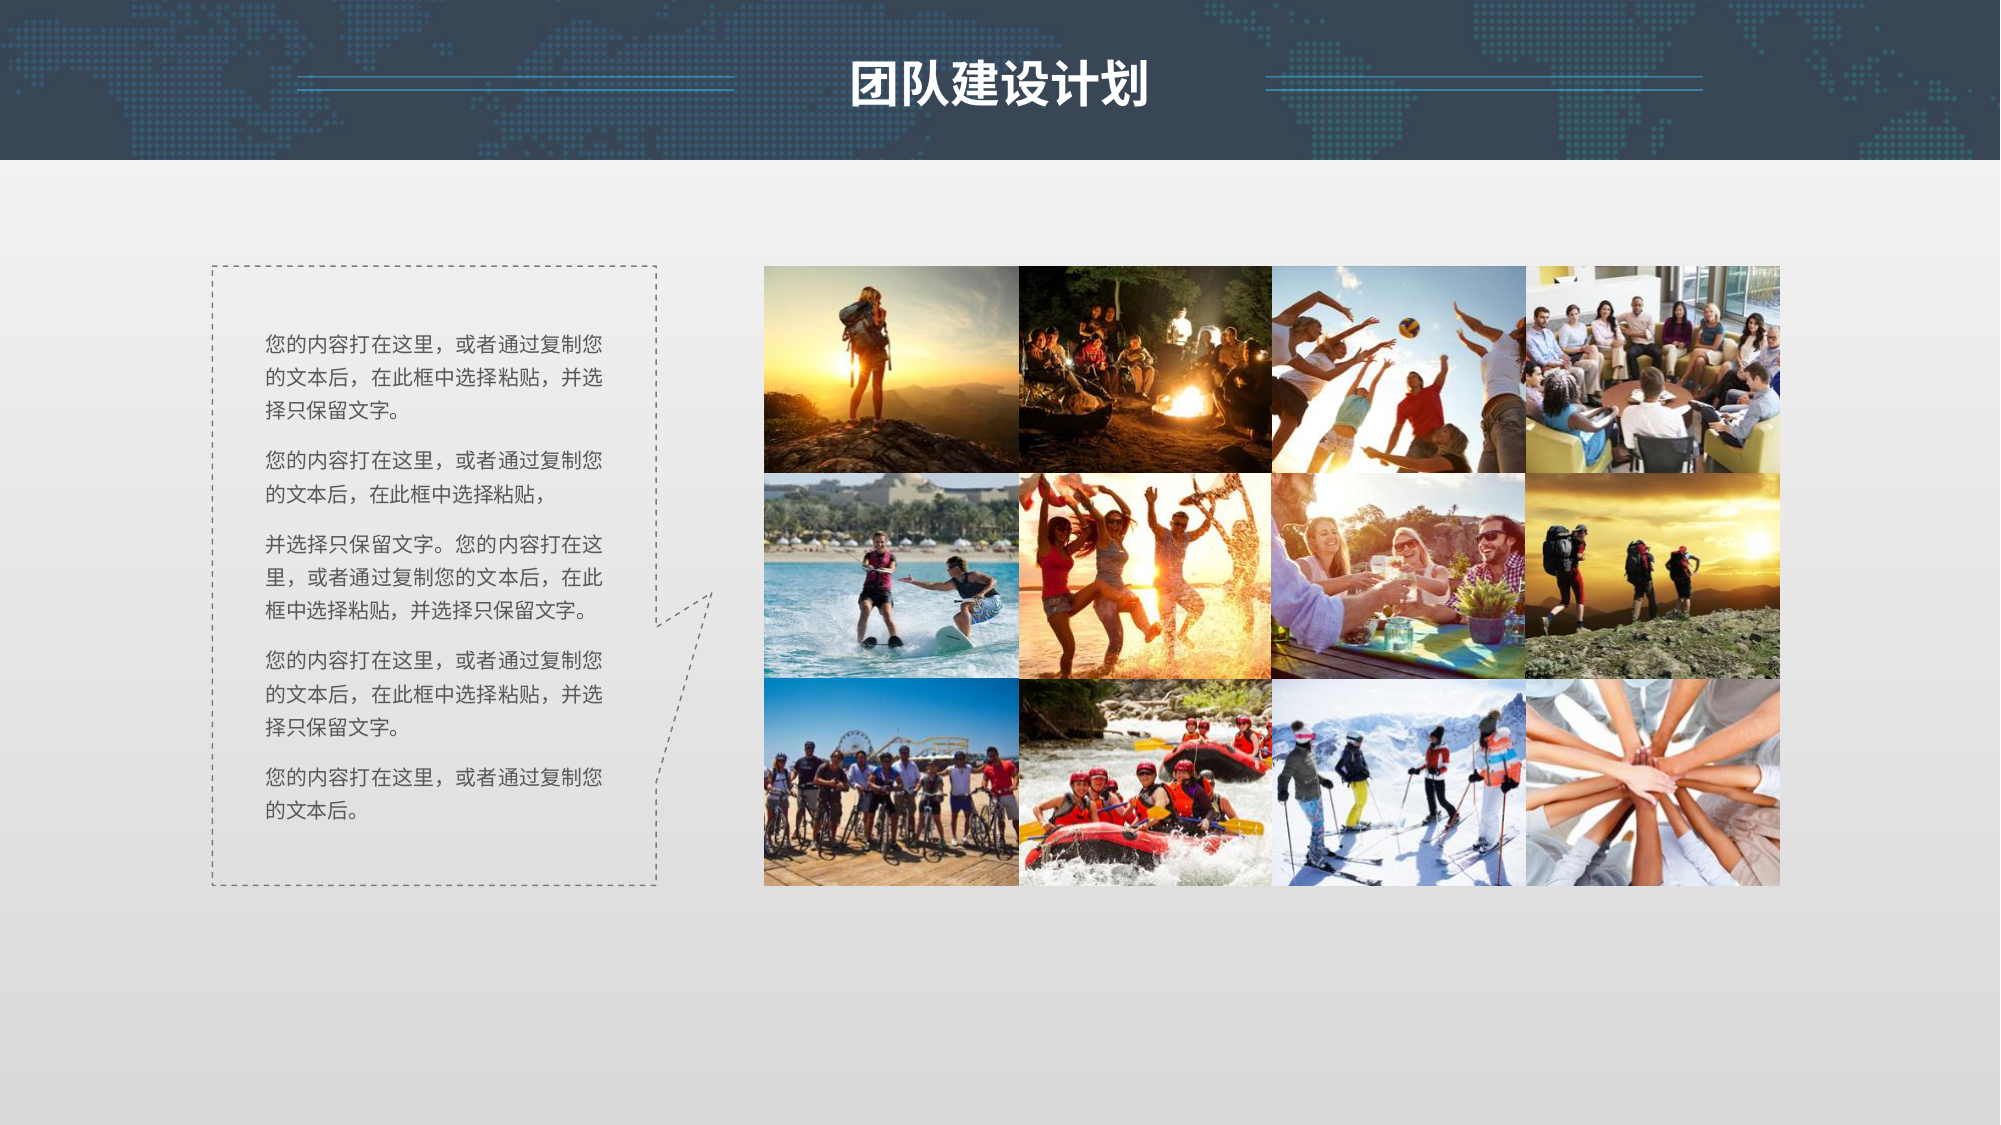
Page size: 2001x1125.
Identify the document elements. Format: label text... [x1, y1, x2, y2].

text_box 您的内容打在这里，或者通过复制您的文本后，在此框中选择粘贴，并选择只保留文字。 您的内容打在这里，或者通过复制您的文本后，在此框中选择粘贴， 并选择只保留文字。您的内容打在这里，或者通过复制您的文本后，在此框中选择粘贴，并选择只保留文字。 您的内容打在这里，或者通过复制您的文本后，在此框中选择粘贴，并选择只保留文字。 您的内容打在这里，或者通过复制您的文本后。 [250, 315, 619, 831]
picture [0, 0, 2000, 161]
text_box 团队建设计划 [835, 45, 1165, 75]
picture [764, 265, 1780, 886]
text_box [211, 265, 713, 887]
text_box 团队建设计划 [835, 98, 1165, 121]
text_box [296, 76, 1704, 91]
